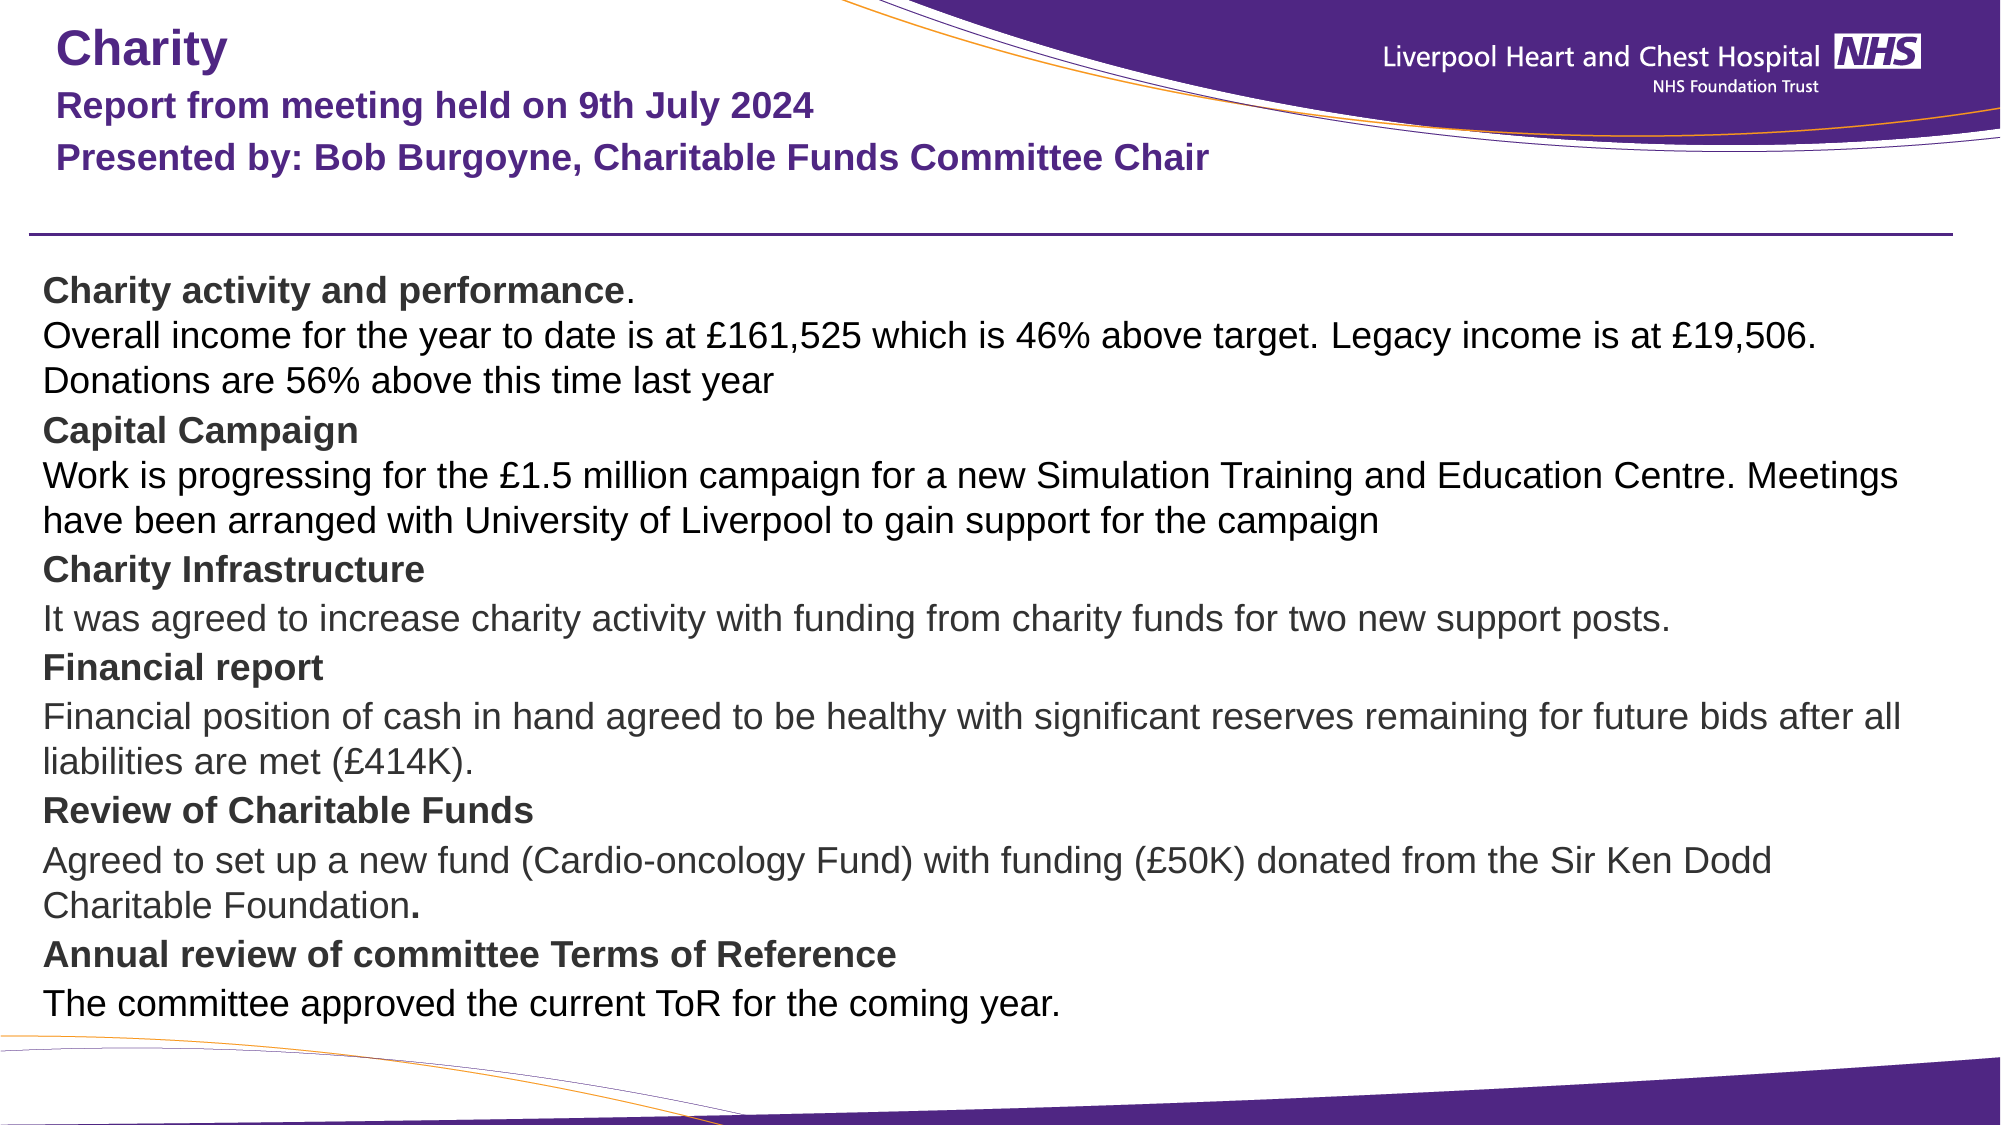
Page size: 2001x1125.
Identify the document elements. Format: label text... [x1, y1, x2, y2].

picture [0, 0, 2001, 1125]
text_box Charity activity and performance. Overall income for the year to date is at £161,525 which is 46% above target. Legacy income is at £19,506. Donations are 56% above this time last year Capital Campaign Work is progressing for the £1.5 million campaign for a new Simulation Training and Education Centre. Meetings have been arranged with University of Liverpool to gain support for the campaign Charity Infrastructure It was agreed to increase charity activity with funding from charity funds for two new support posts. Financial report Financial position of cash in hand agreed to be healthy with significant reserves remaining for future bids after all liabilities are met (£414K). Review of Charitable Funds Agreed to set up a new fund (Cardio-oncology Fund) with funding (£50K) donated from the Sir Ken Dodd Charitable Foundation. Annual review of committee Terms of Reference The committee approved the current ToR for the coming year. [27, 259, 1920, 1032]
title Charity Report from meeting held on 9th July 2024 Presented by: Bob Burgoyne, Charitable Funds Committee Chair [40, 46, 1921, 185]
